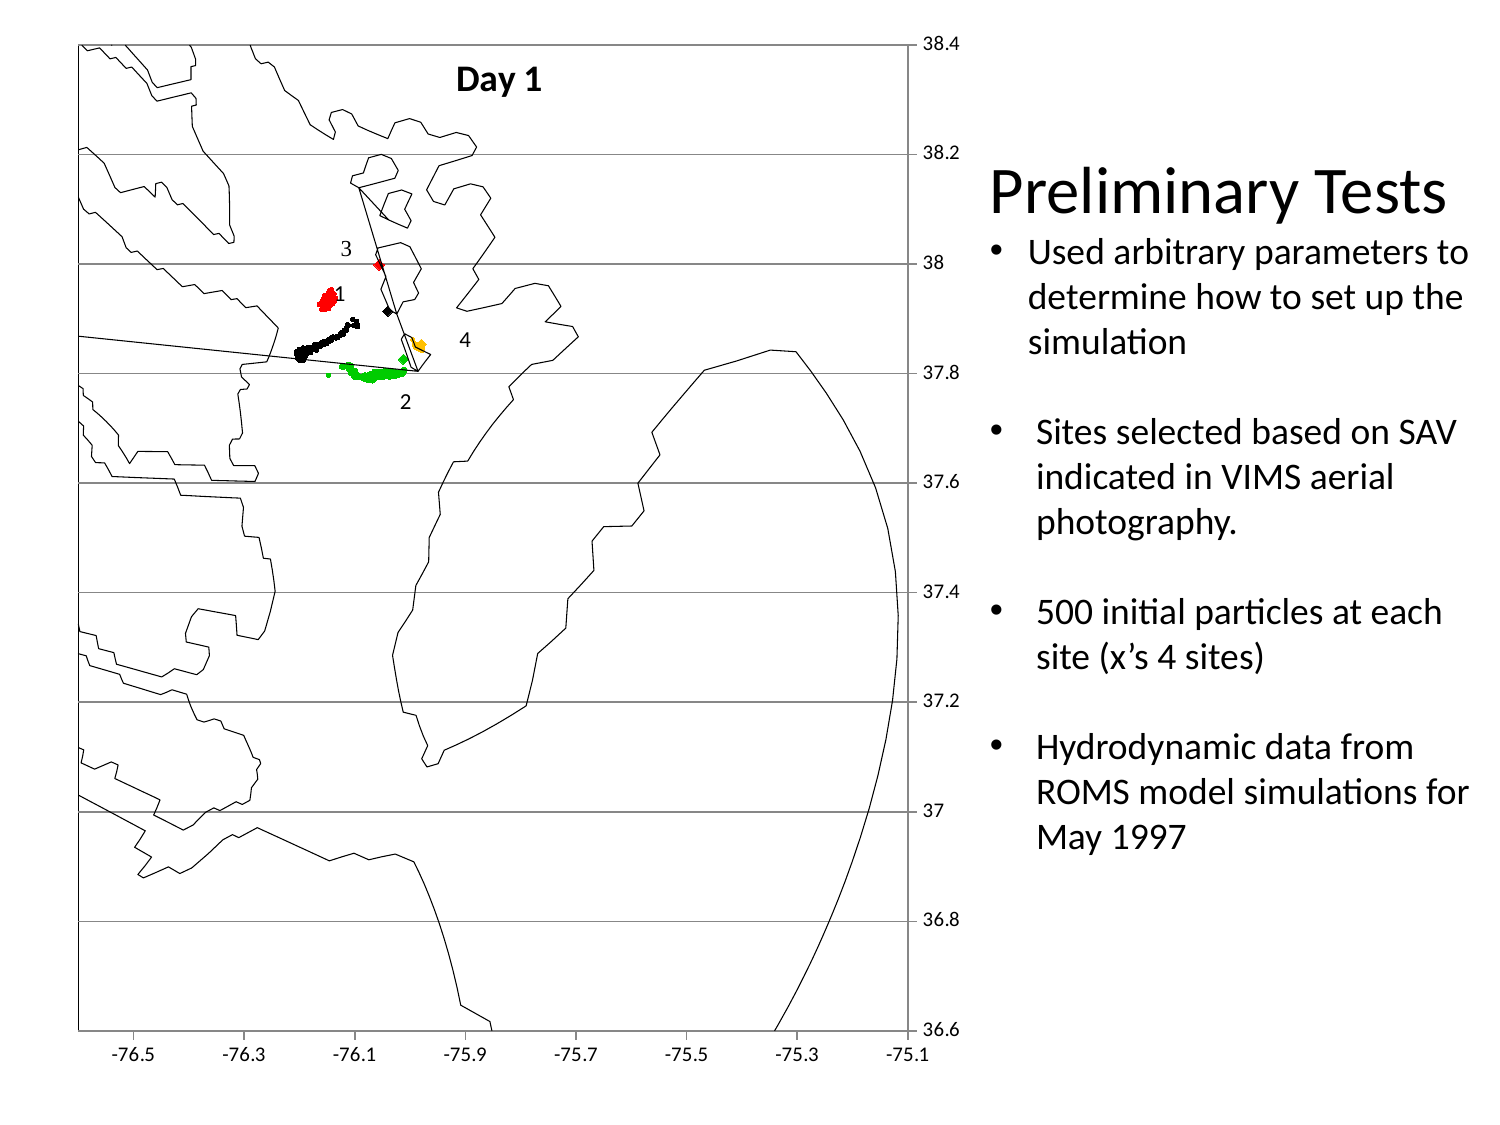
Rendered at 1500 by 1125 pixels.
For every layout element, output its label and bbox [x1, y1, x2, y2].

chart [0, 0, 1500, 1125]
